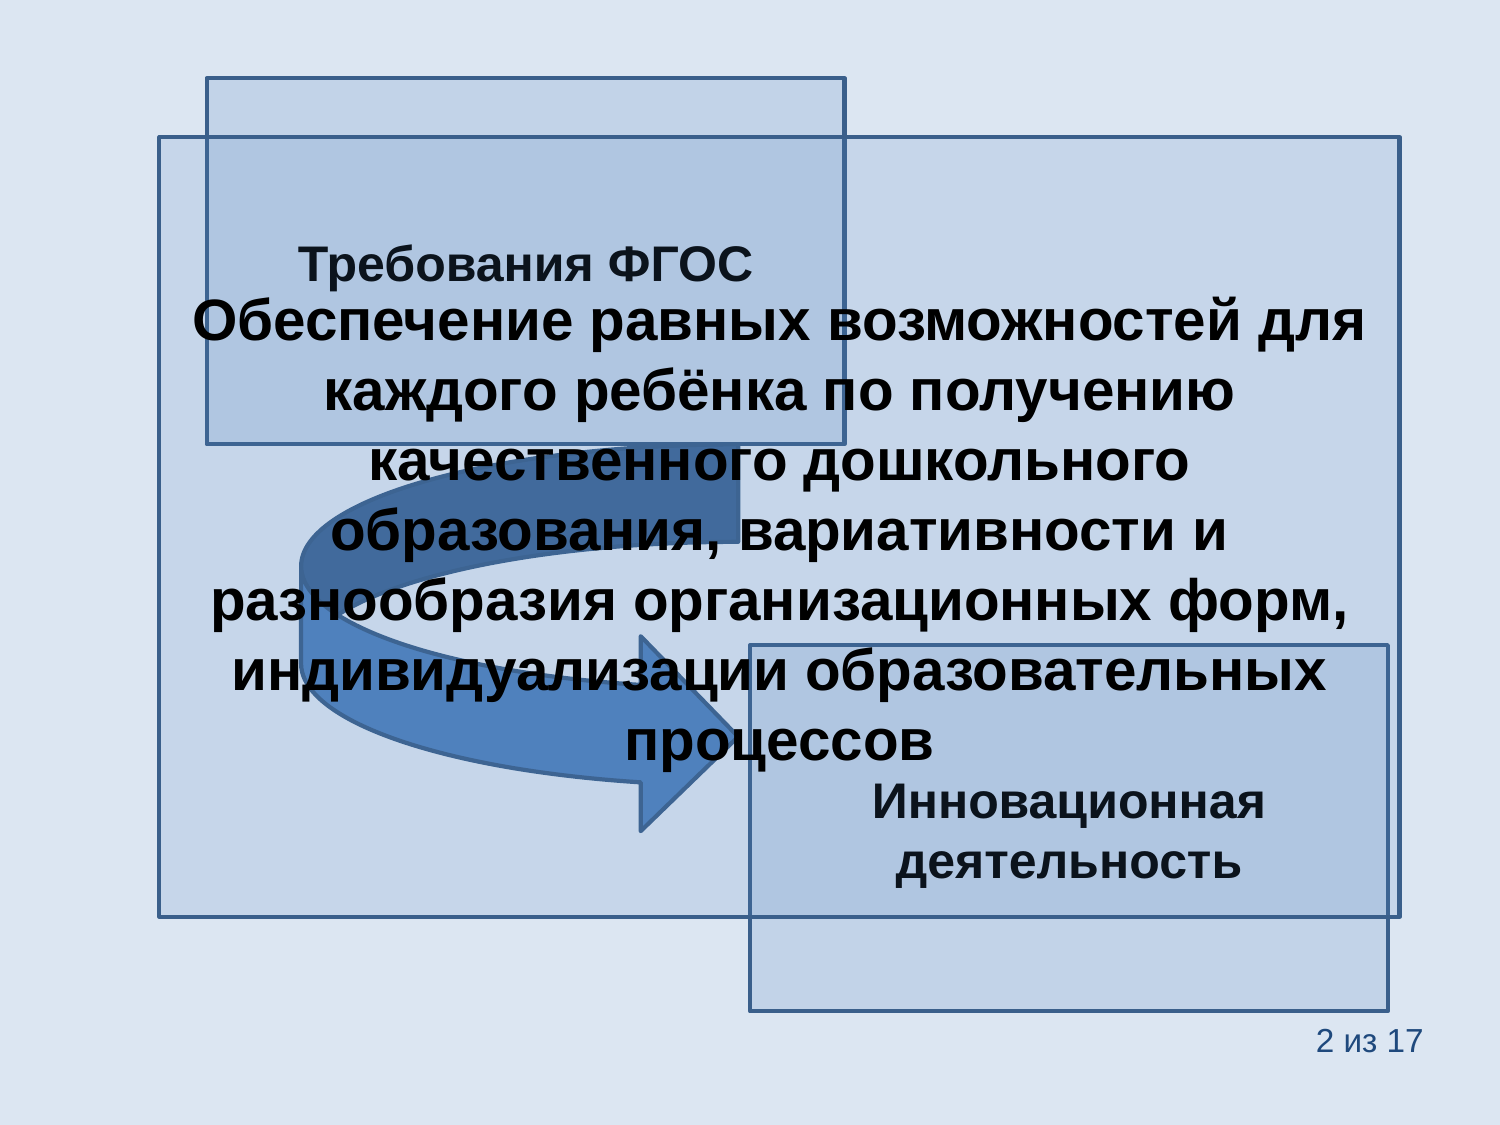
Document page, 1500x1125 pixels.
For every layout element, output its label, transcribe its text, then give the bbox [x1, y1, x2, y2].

text_box Требования ФГОС [205, 76, 847, 135]
text_box Инновационная деятельность [748, 919, 1390, 1013]
text_box 2 из 17 [1234, 1011, 1500, 1066]
text_box Обеспечение равных возможностей для каждого ребёнка по получению качественного дошкольного образования, вариативности и разнообразия организационных форм, индивидуализации образовательных процессов [157, 135, 1402, 919]
